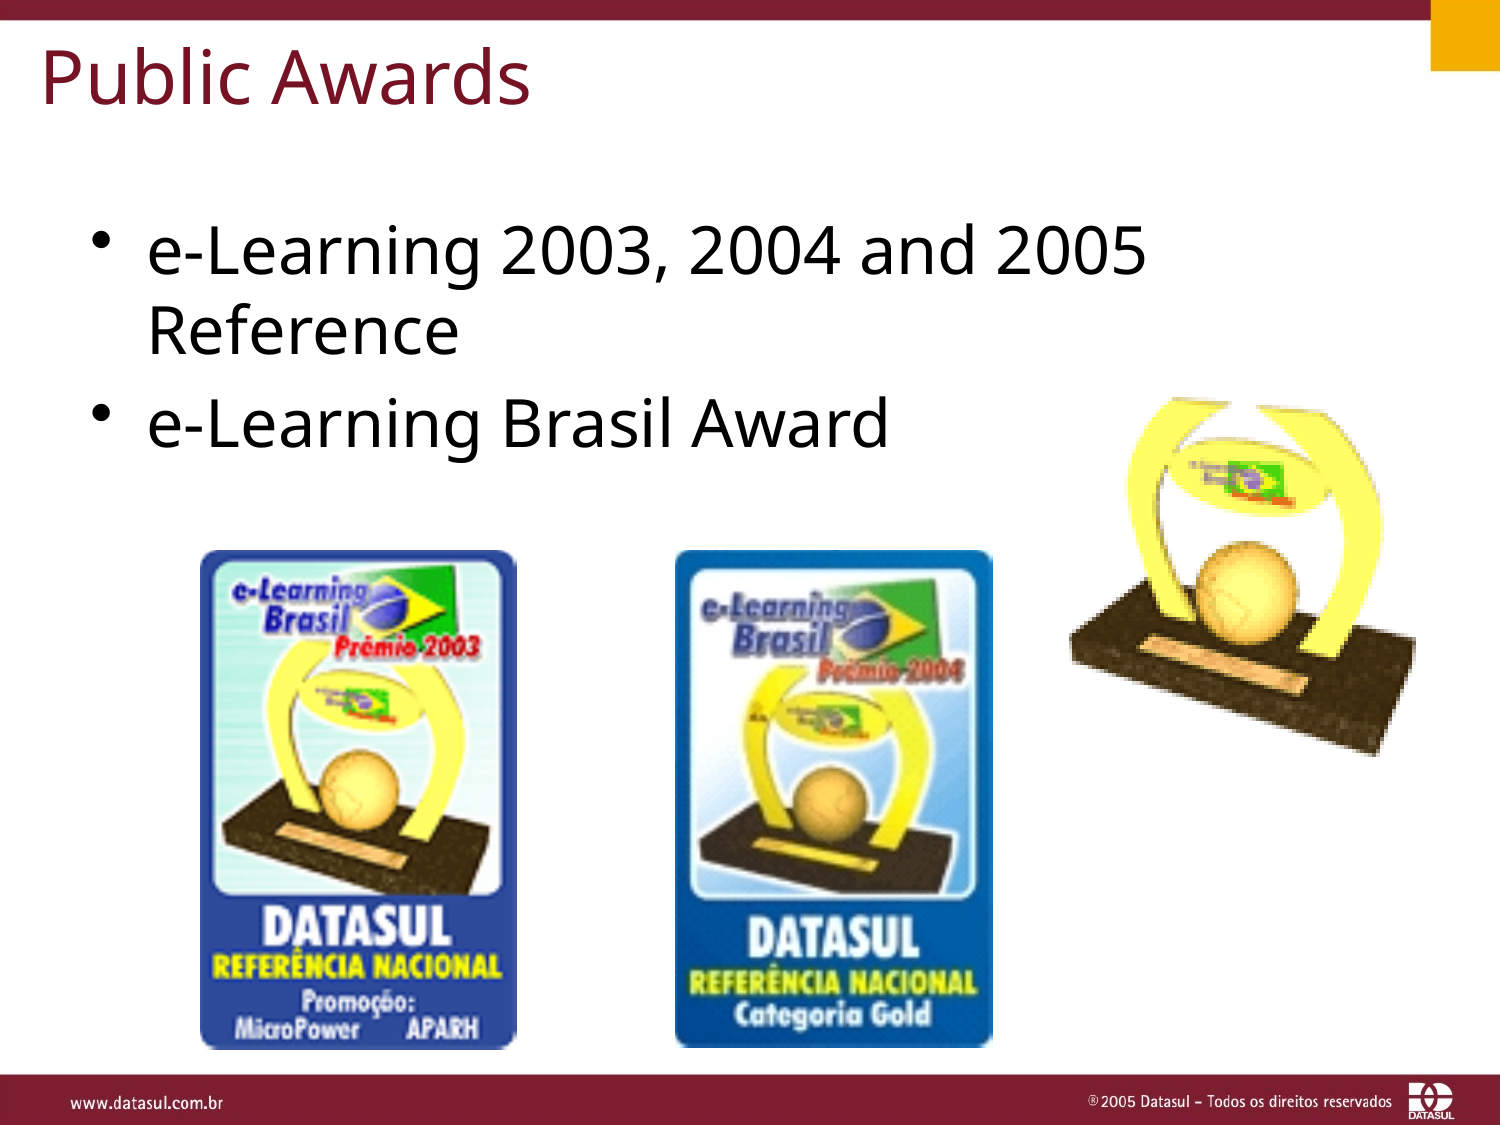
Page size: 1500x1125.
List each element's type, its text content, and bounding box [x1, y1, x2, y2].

title Public Awards [24, 24, 1301, 126]
picture [0, 0, 1500, 1125]
list e-Learning 2003, 2004 and 2005 Reference e-Learning Brasil Award [74, 199, 1401, 1001]
